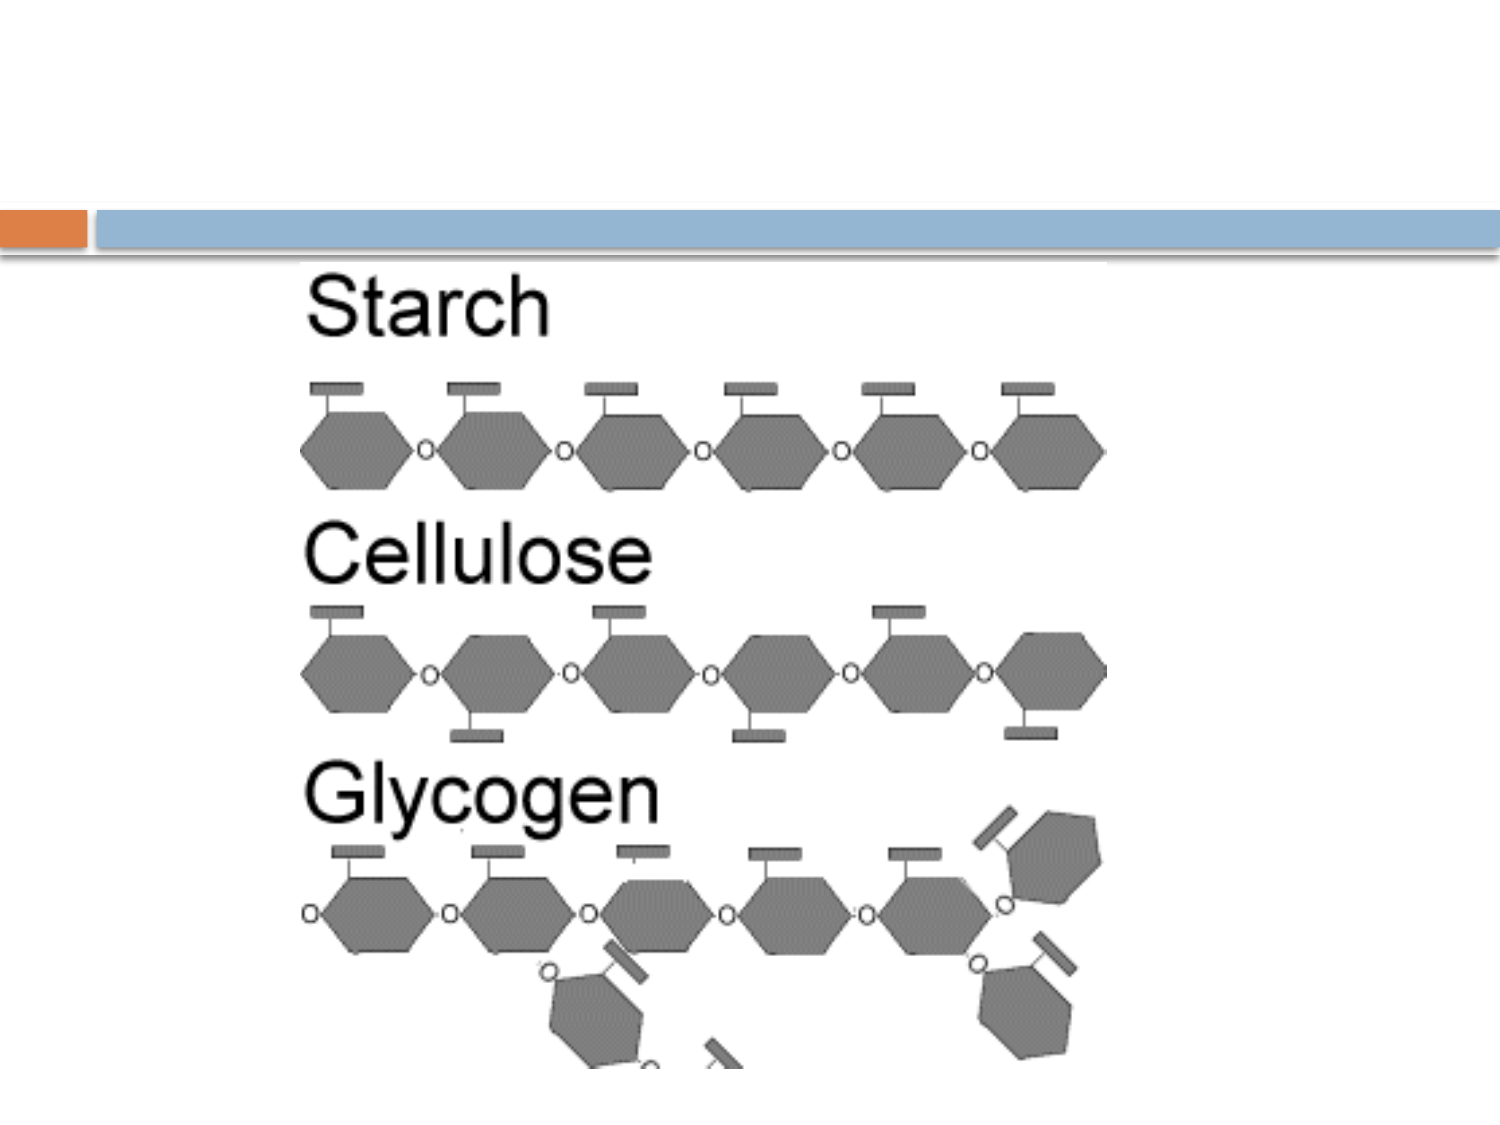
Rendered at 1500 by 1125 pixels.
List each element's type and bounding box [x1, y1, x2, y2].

picture [299, 262, 1107, 1070]
